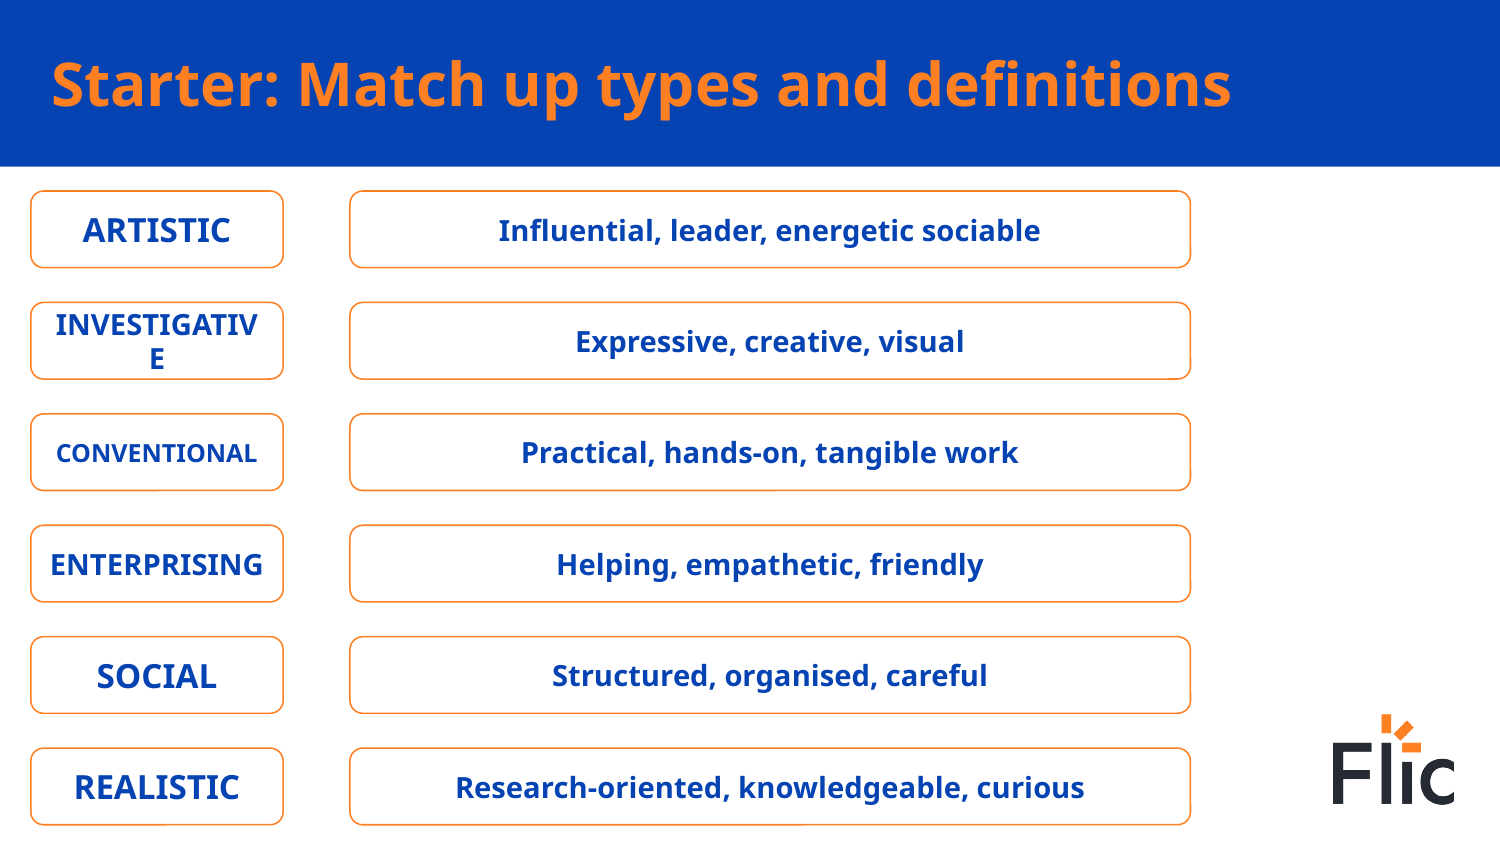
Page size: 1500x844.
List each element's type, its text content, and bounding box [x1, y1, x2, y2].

text_box Helping, empathetic, friendly [349, 525, 1191, 602]
text_box CONVENTIONAL [30, 413, 284, 491]
text_box Influential, leader, energetic sociable [349, 190, 1191, 268]
text_box ARTISTIC [30, 190, 284, 268]
text_box Structured, organised, careful [349, 636, 1191, 714]
text_box ENTERPRISING [30, 525, 284, 602]
picture [1333, 714, 1454, 805]
text_box Research-oriented, knowledgeable, curious [349, 748, 1191, 825]
text_box Practical, hands-on, tangible work [349, 413, 1191, 491]
text_box SOCIAL [30, 636, 284, 714]
text_box REALISTIC [30, 748, 284, 825]
title Starter: Match up types and definitions [36, 39, 1271, 125]
text_box INVESTIGATIVE [30, 302, 284, 380]
text_box Expressive, creative, visual [349, 302, 1191, 380]
